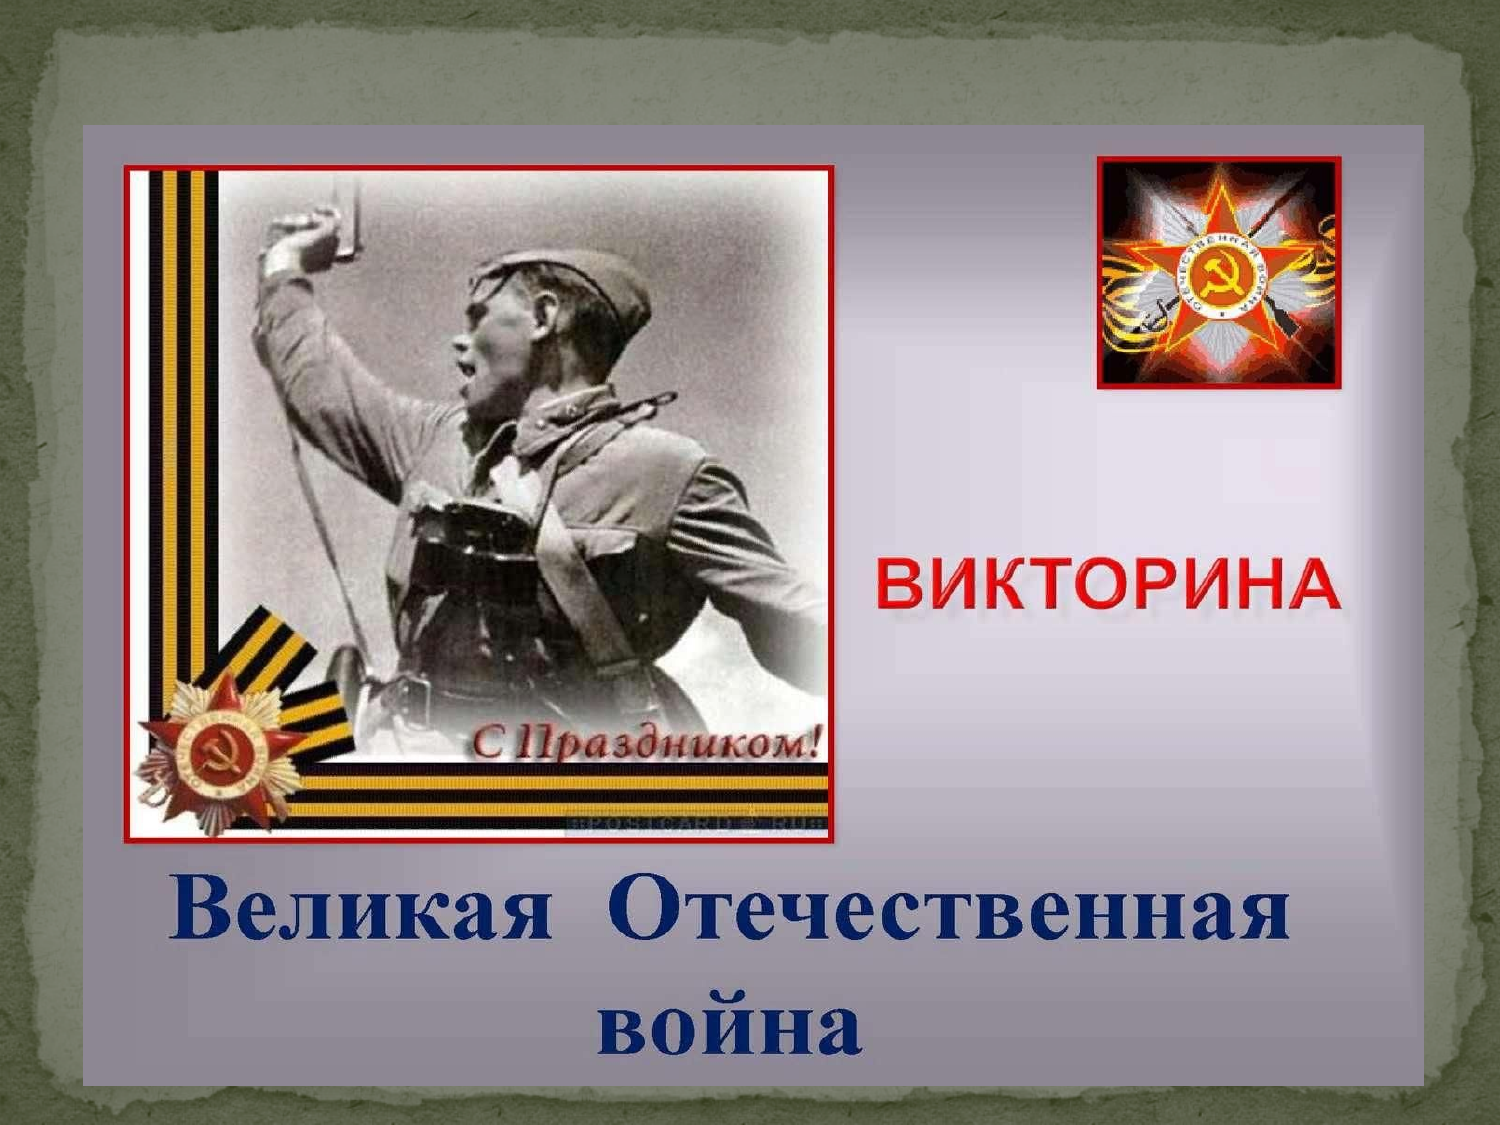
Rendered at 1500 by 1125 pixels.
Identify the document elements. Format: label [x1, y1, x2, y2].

list [87, 129, 1421, 1083]
